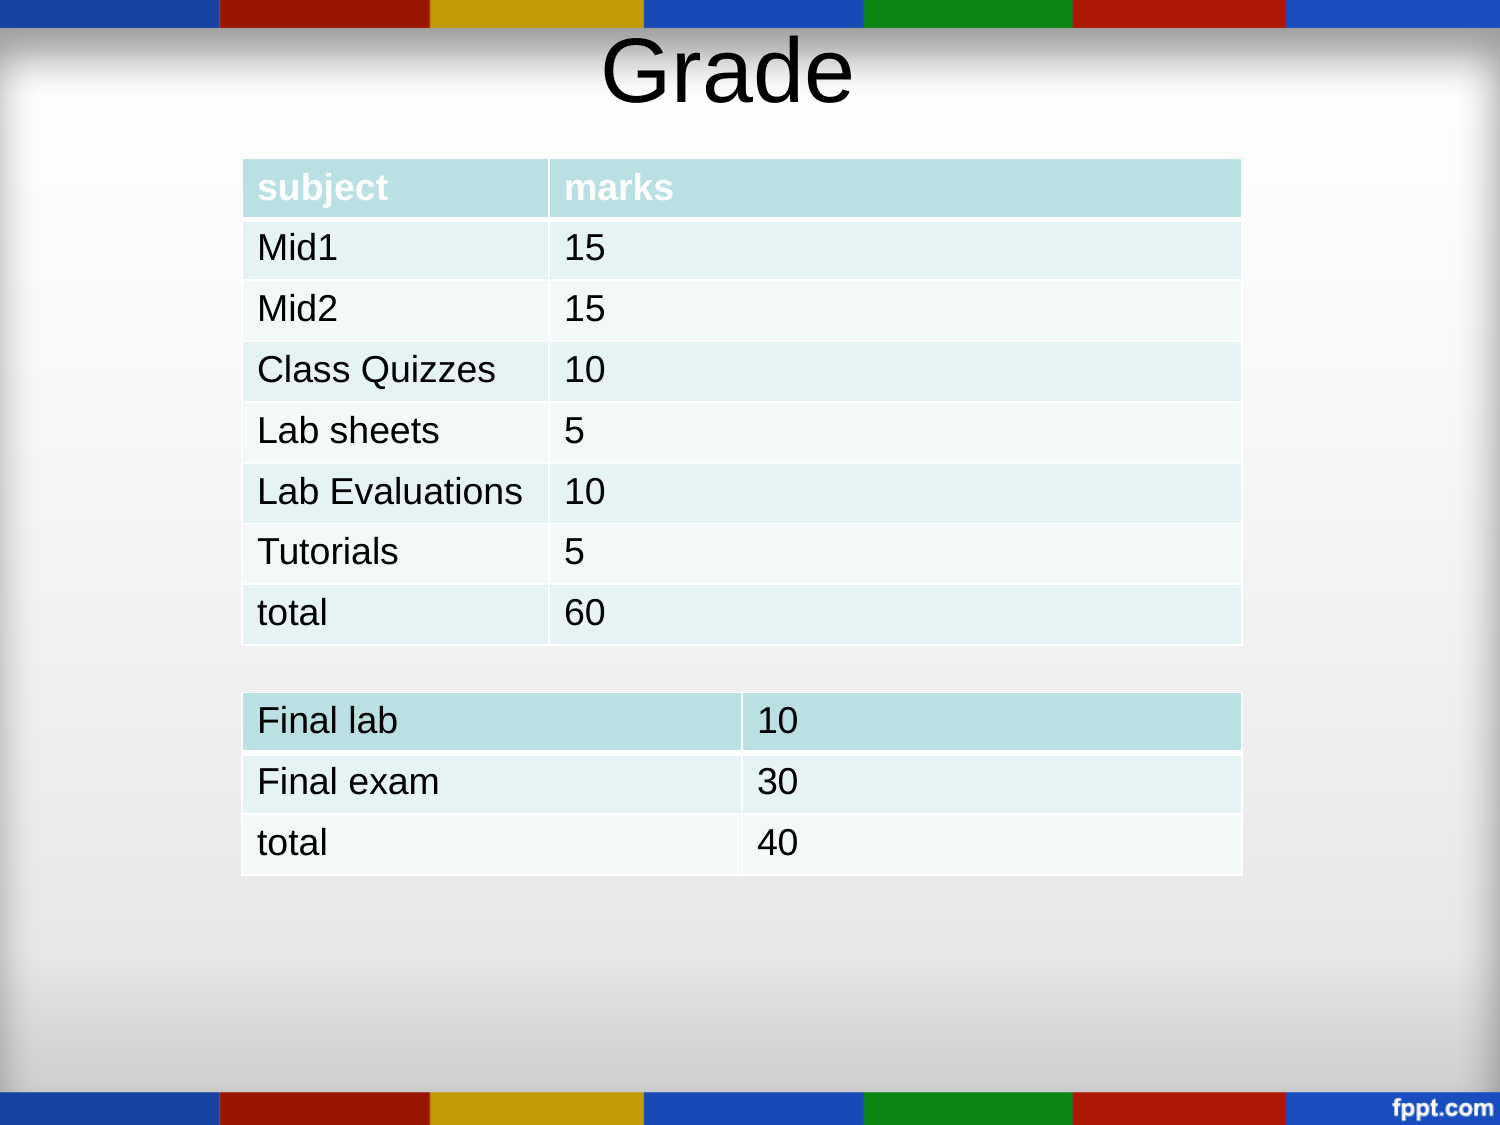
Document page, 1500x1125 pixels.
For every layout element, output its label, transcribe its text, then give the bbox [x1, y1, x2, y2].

table_cell 15 [550, 281, 1241, 340]
title Grade [52, 0, 1404, 160]
table_cell 5 [550, 524, 1241, 583]
table_cell 10 [550, 342, 1241, 401]
table_cell Class Quizzes [243, 342, 548, 401]
table_cell total [243, 585, 548, 644]
table_cell Mid1 [243, 222, 548, 279]
table_cell 30 [743, 756, 1241, 813]
table_cell Mid2 [243, 281, 548, 340]
picture [0, 0, 1500, 1125]
table_cell 10 [550, 464, 1241, 523]
table_header Final lab [243, 693, 741, 750]
table_cell Final exam [243, 756, 741, 813]
table_cell total [243, 815, 741, 874]
table_cell Lab Evaluations [243, 464, 548, 523]
table_header 10 [743, 693, 1241, 750]
table_cell 40 [743, 815, 1241, 874]
table_cell 15 [550, 222, 1241, 279]
table_cell 60 [550, 585, 1241, 644]
table_cell 5 [550, 403, 1241, 462]
table_cell Lab sheets [243, 403, 548, 462]
table_cell Tutorials [243, 524, 548, 583]
table_header marks [550, 159, 1241, 217]
table_header subject [243, 159, 548, 217]
